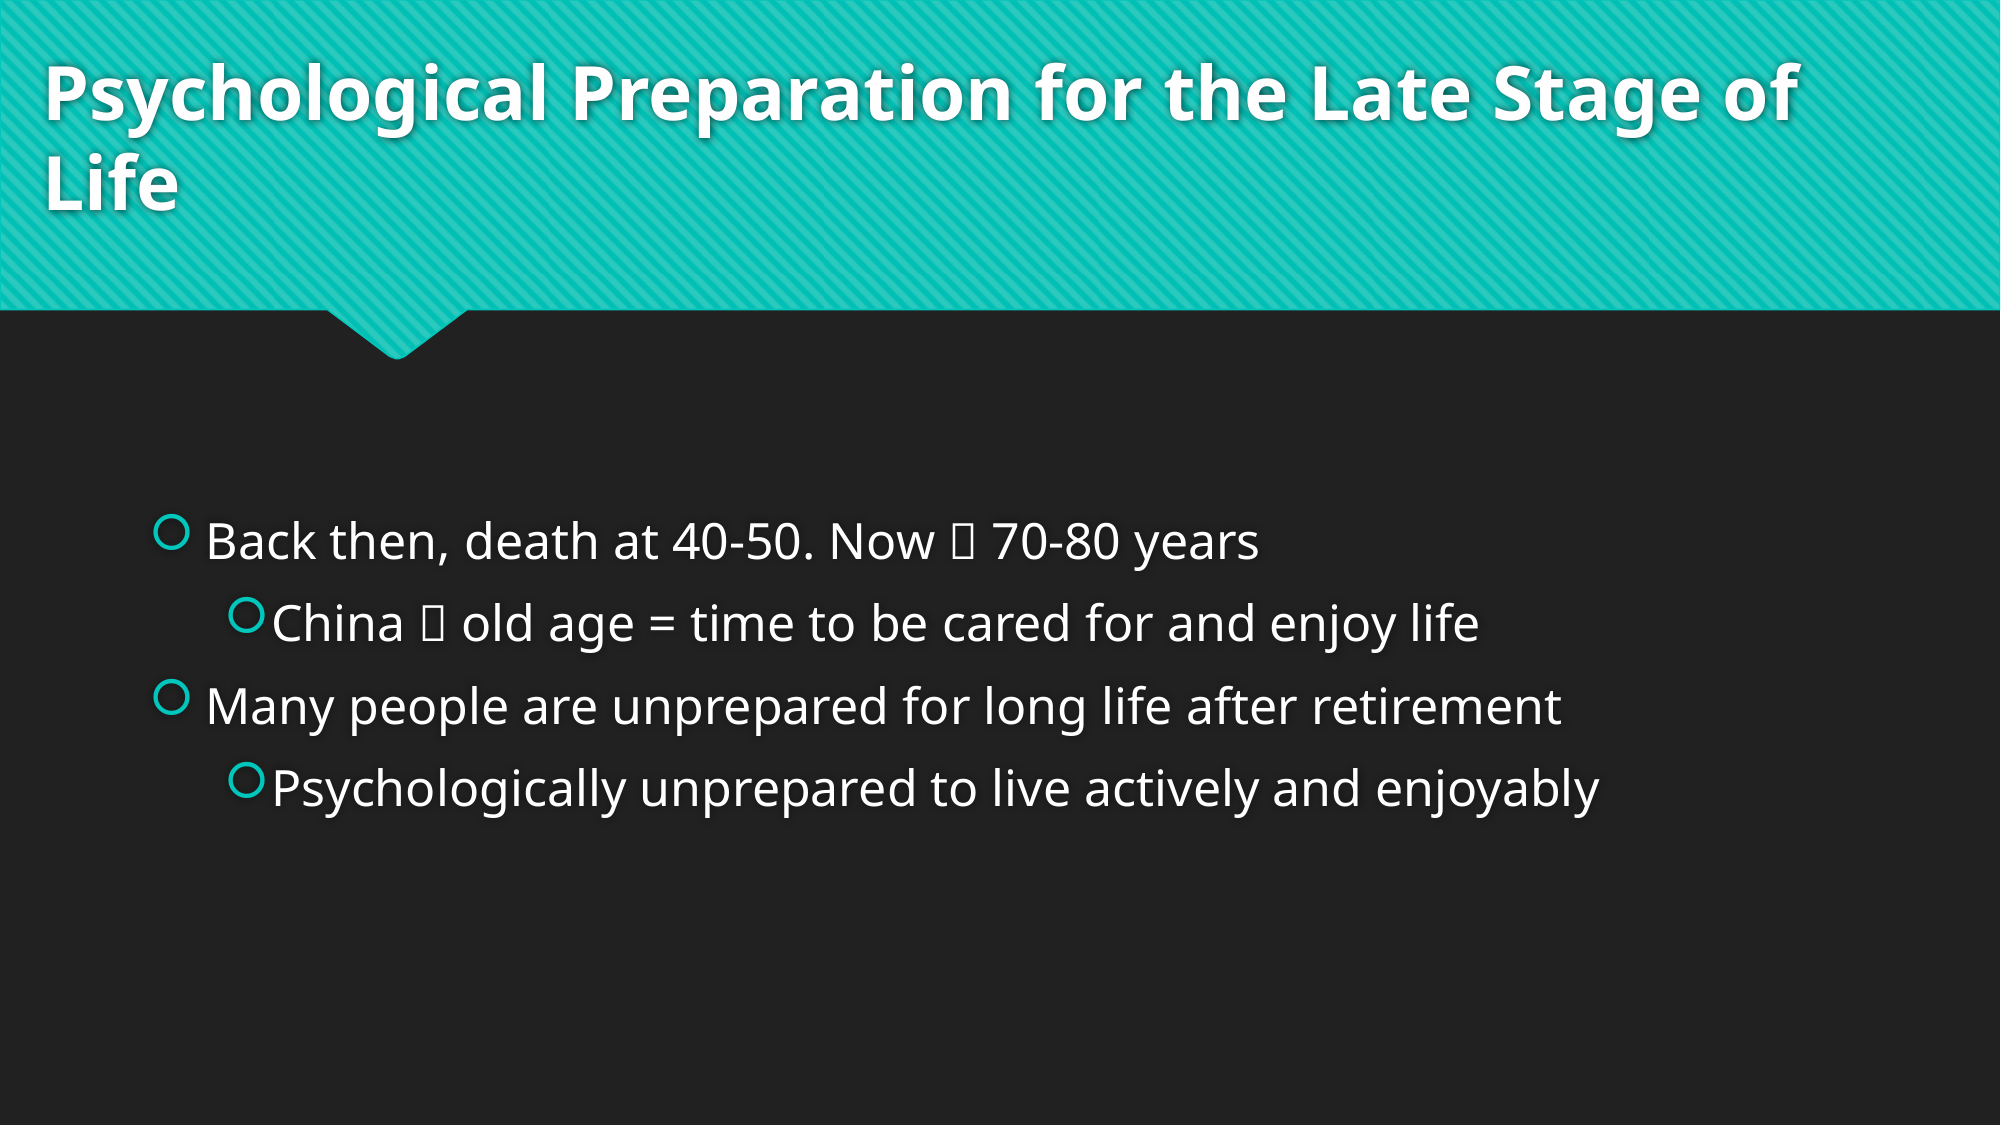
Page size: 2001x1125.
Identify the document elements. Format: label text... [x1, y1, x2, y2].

title Psychological Preparation for the Late Stage of Life [27, 73, 1972, 233]
list Back then, death at 40-50. Now  70-80 years China  old age = time to be cared for and enjoy life Many people are unprepared for long life after retirement Psychologically unprepared to live actively and enjoyably [134, 364, 1866, 962]
